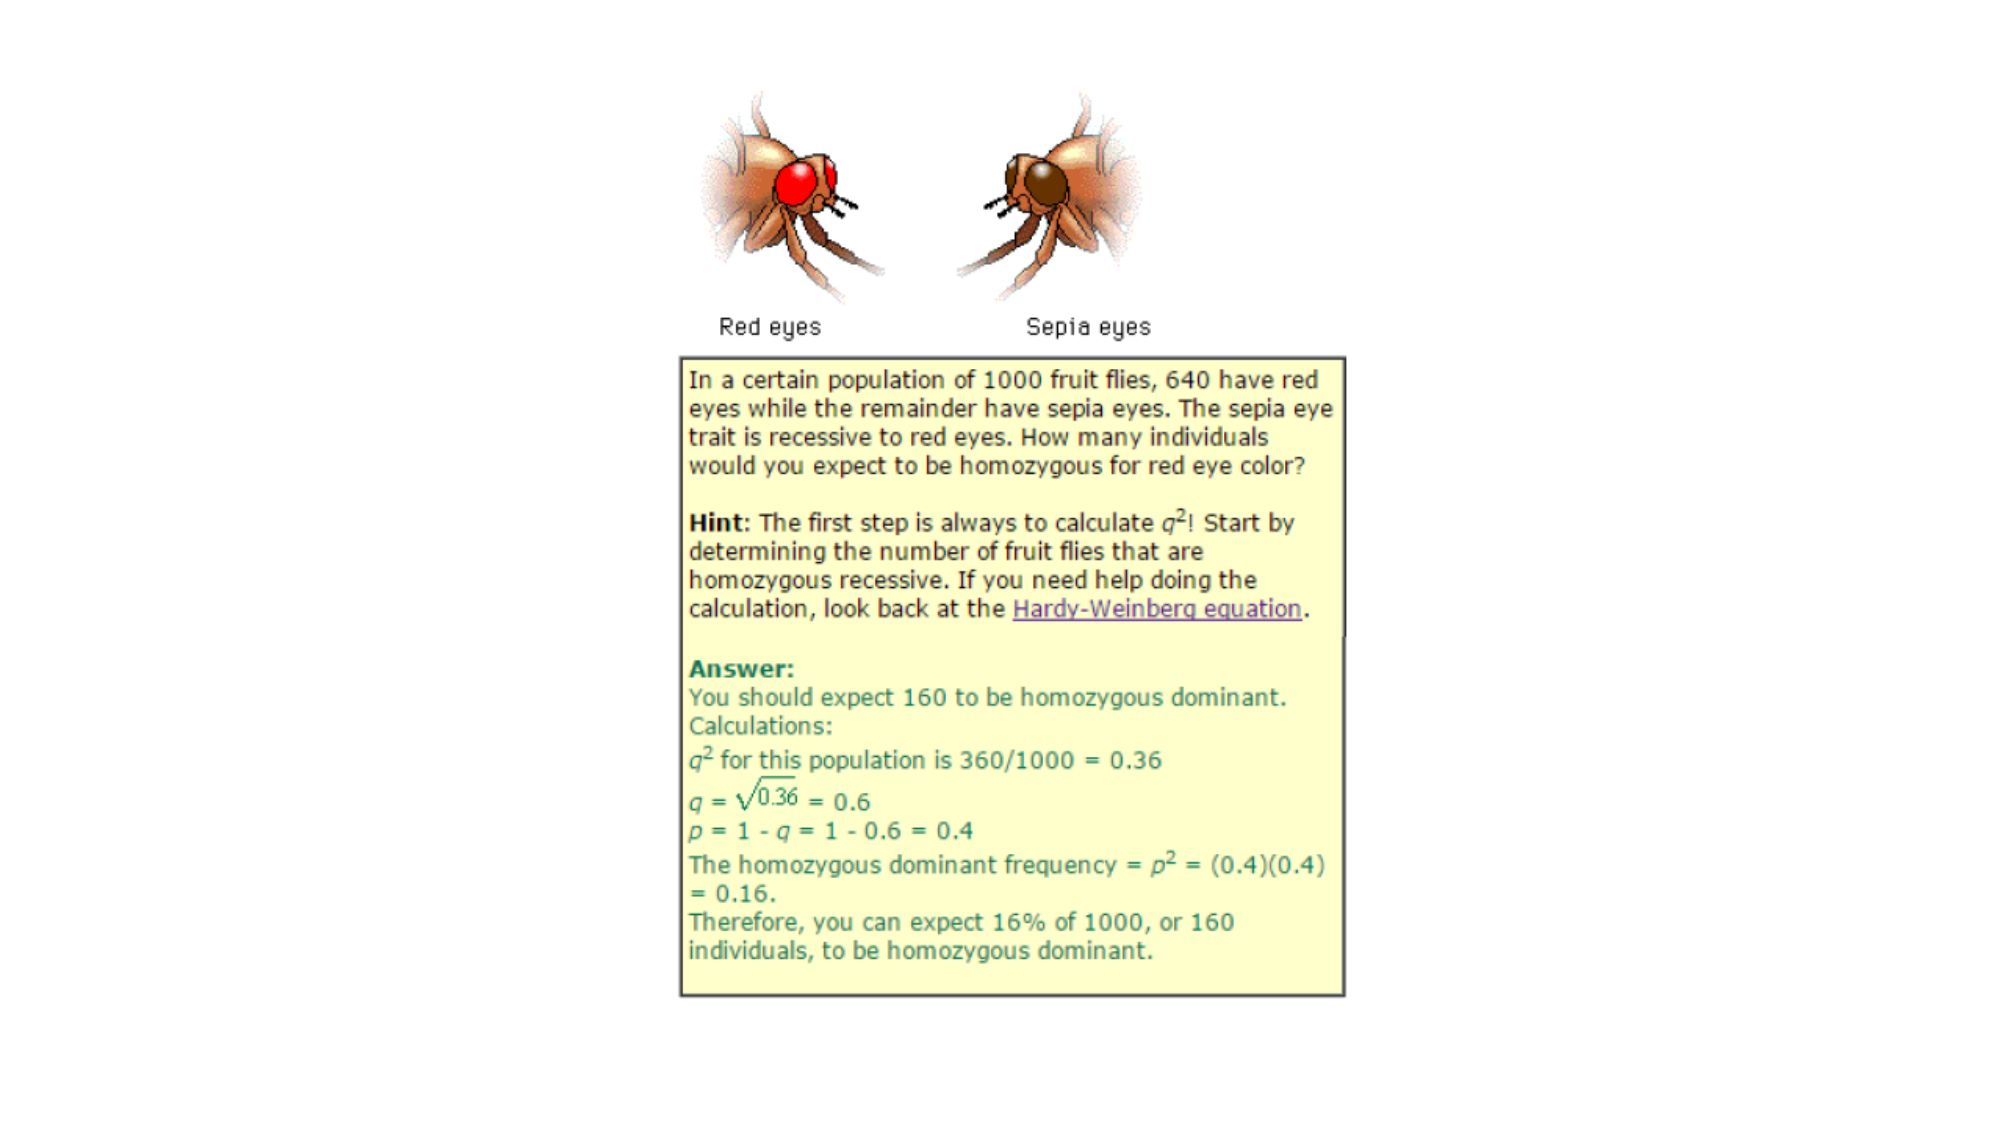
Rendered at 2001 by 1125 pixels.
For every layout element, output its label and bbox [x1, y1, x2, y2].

picture [608, 88, 1392, 1036]
